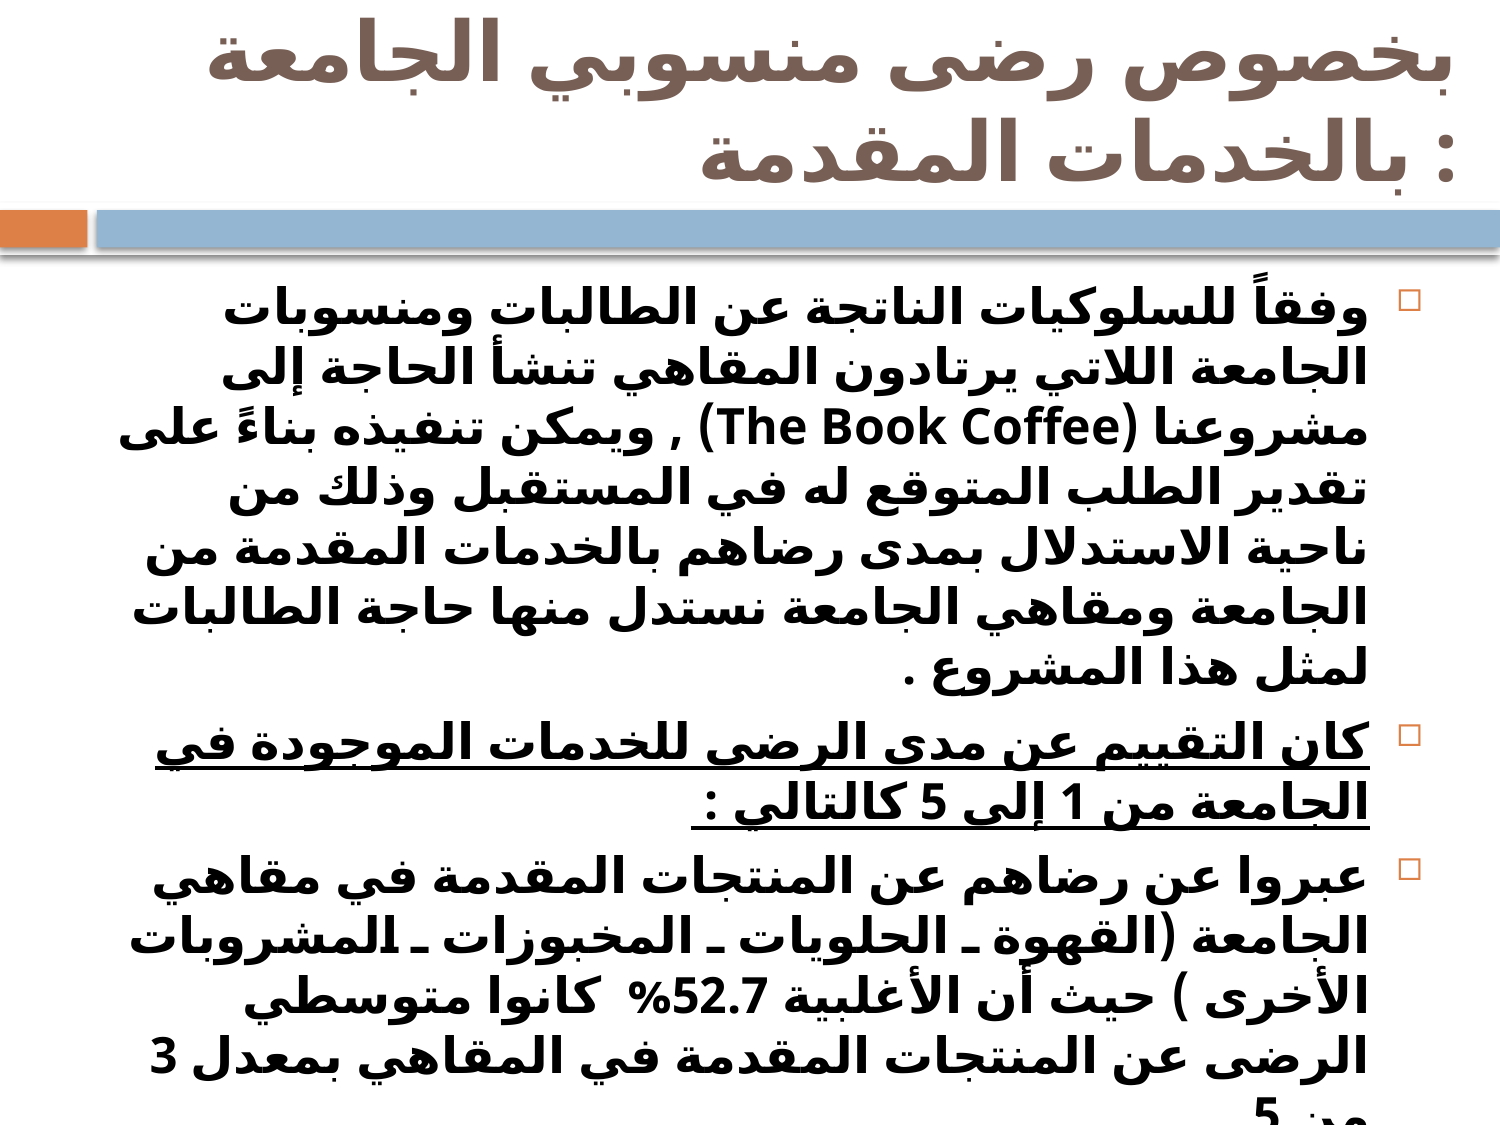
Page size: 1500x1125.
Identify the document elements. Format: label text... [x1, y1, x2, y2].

list وفقاً للسلوكيات الناتجة عن الطالبات ومنسوبات الجامعة اللاتي يرتادون المقاهي تنشأ الحاجة إلى مشروعنا (The Book Coffee) , ويمكن تنفيذه بناءً على تقدير الطلب المتوقع له في المستقبل وذلك من ناحية الاستدلال بمدى رضاهم بالخدمات المقدمة من الجامعة ومقاهي الجامعة نستدل منها حاجة الطالبات لمثل هذا المشروع . كان التقييم عن مدى الرضى للخدمات الموجودة في الجامعة من 1 إلى 5 كالتالي : عبروا عن رضاهم عن المنتجات المقدمة في مقاهي الجامعة (القهوة ـ الحلويات ـ المخبوزات ـ المشروبات الأخرى ) حيث أن الأغلبية 52.7% كانوا متوسطي الرضى عن المنتجات المقدمة في المقاهي بمعدل 3 من 5 . أما من ناحية رضاهم عن الخدمات المقدمة في مقاهي الجامعة ( الأماكن المتوفرة ـ النظافة ـ تعامل العاملات ـ أماكن الجلوس ...إلخ ) فقد كان نسبة 40.1% متوسطي الرضى أي 3 من 5. [100, 267, 1438, 1036]
title بخصوص رضى منسوبي الجامعة بالخدمات المقدمة : [135, 66, 1474, 229]
